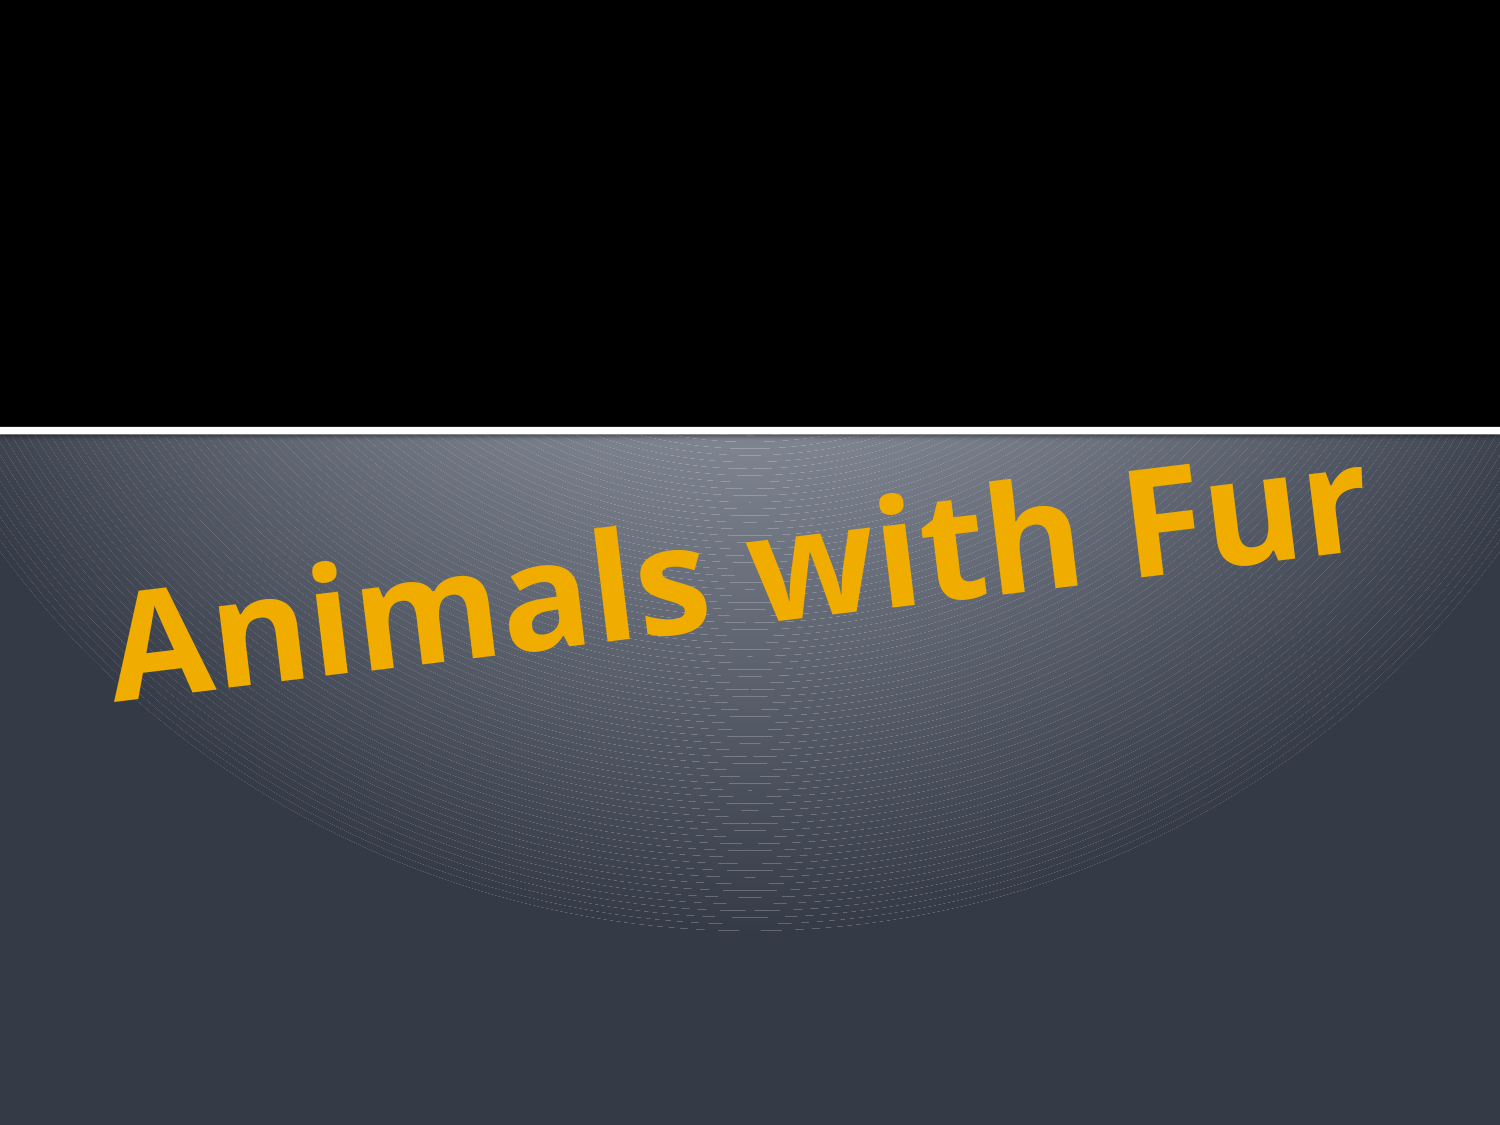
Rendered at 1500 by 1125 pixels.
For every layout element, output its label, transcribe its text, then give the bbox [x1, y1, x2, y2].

title Animals with Fur [63, 308, 1401, 735]
